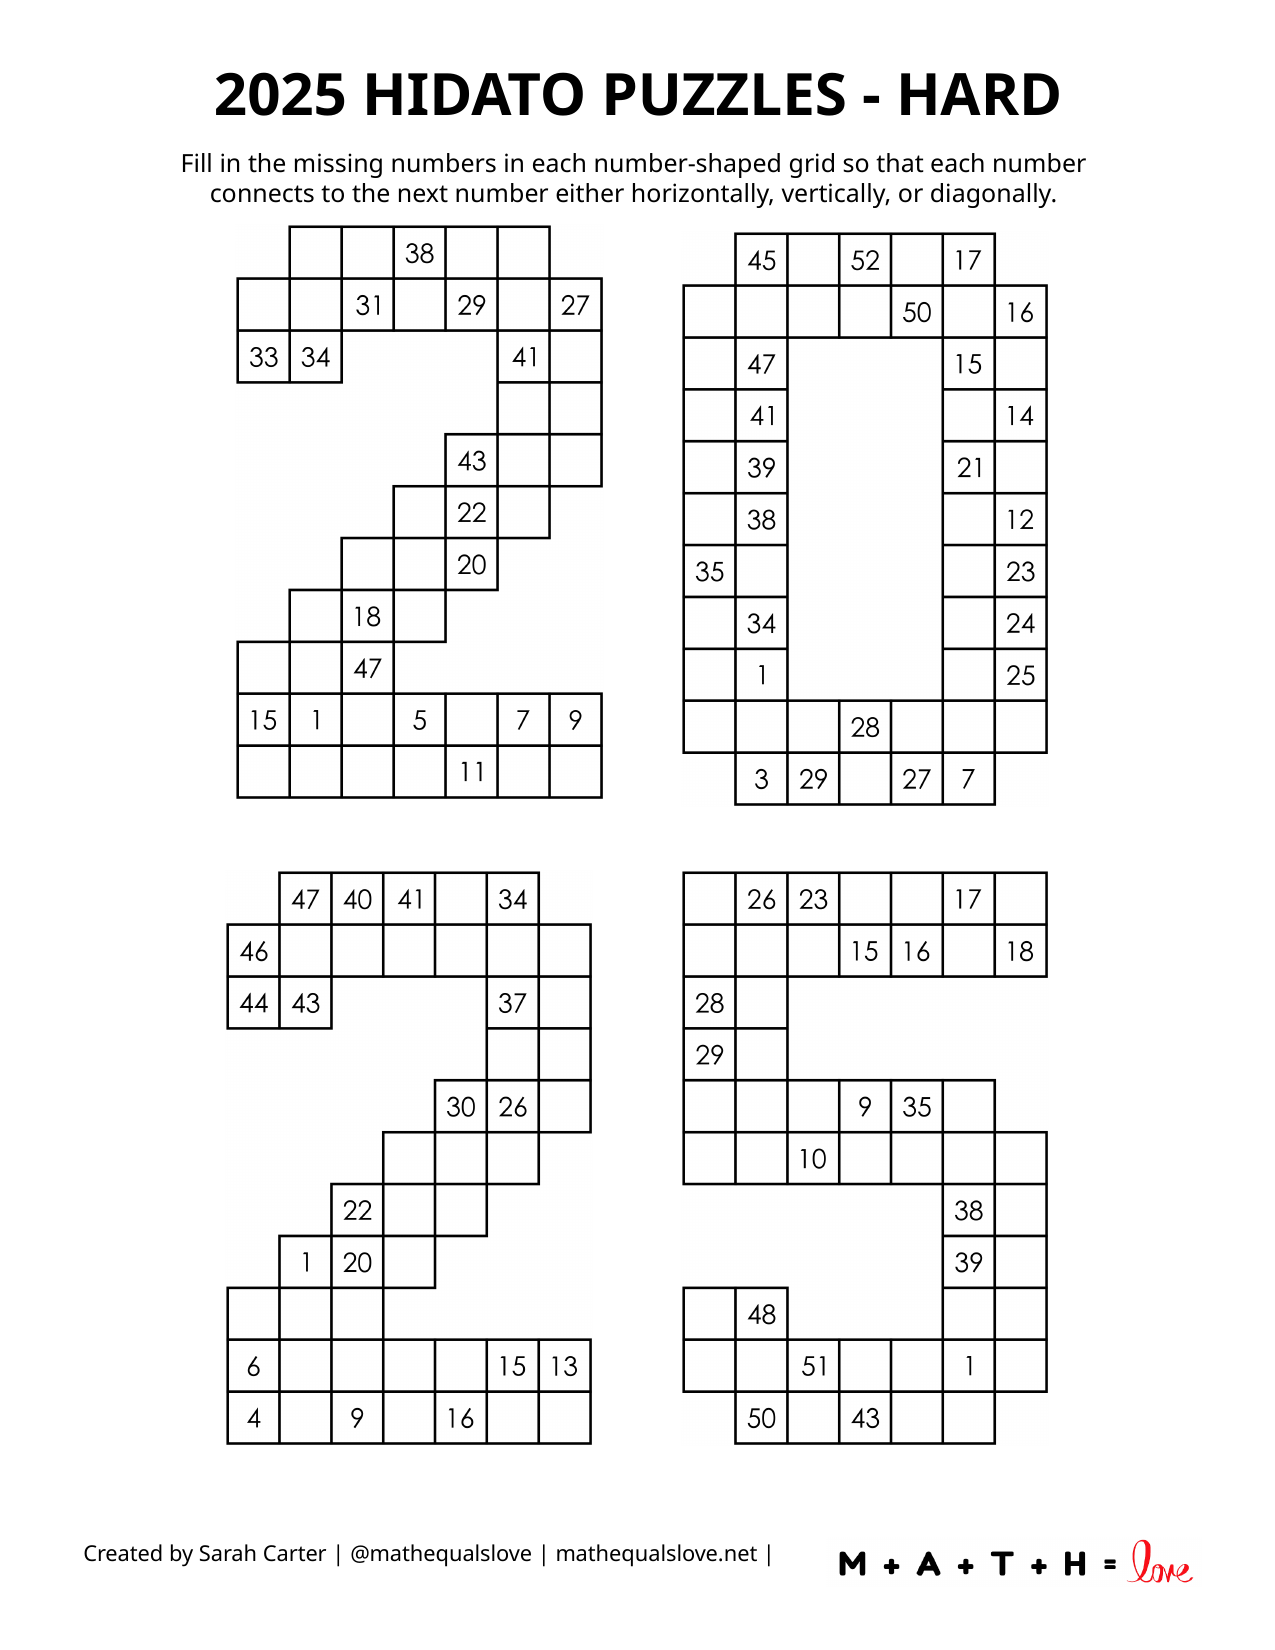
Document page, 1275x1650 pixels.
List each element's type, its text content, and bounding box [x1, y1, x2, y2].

text_box Created by Sarah Carter | @mathequalslove | mathequalslove.net | [68, 1532, 986, 1574]
text_box Fill in the missing numbers in each number-shaped grid so that each number connects to the next number either horizontally, vertically, or diagonally. [0, 140, 1275, 216]
picture [826, 1536, 1203, 1588]
text_box 2025 HIDATO PUZZLES - HARD [66, 50, 1211, 135]
picture [234, 224, 604, 801]
picture [680, 230, 1050, 807]
picture [224, 870, 594, 1447]
picture [680, 870, 1050, 1447]
